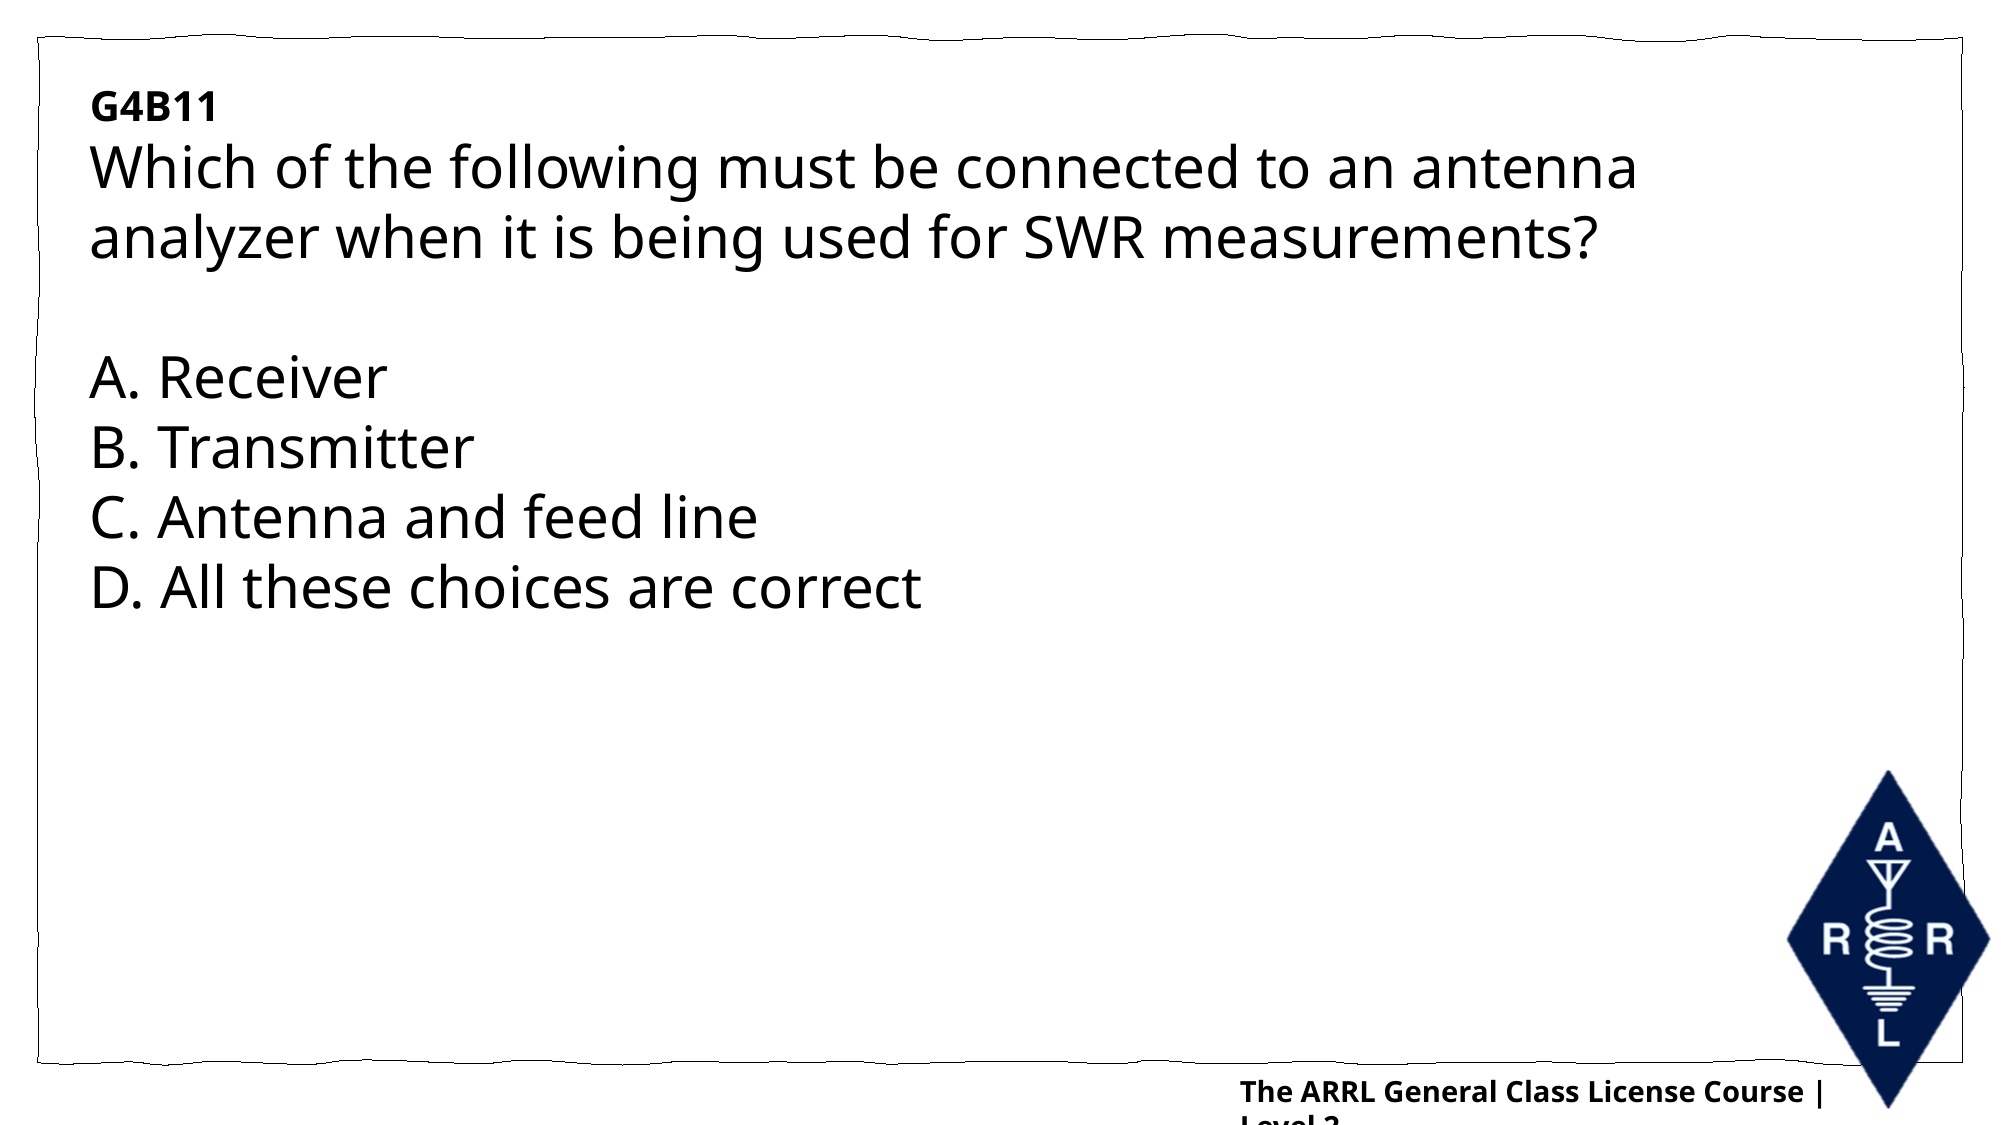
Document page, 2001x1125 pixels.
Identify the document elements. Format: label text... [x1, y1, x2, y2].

text_box G4B11 Which of the following must be connected to an antenna analyzer when it is being used for SWR measurements? A. Receiver B. Transmitter C. Antenna and feed line D. All these choices are correct [75, 72, 1850, 628]
picture [1773, 752, 1999, 1125]
